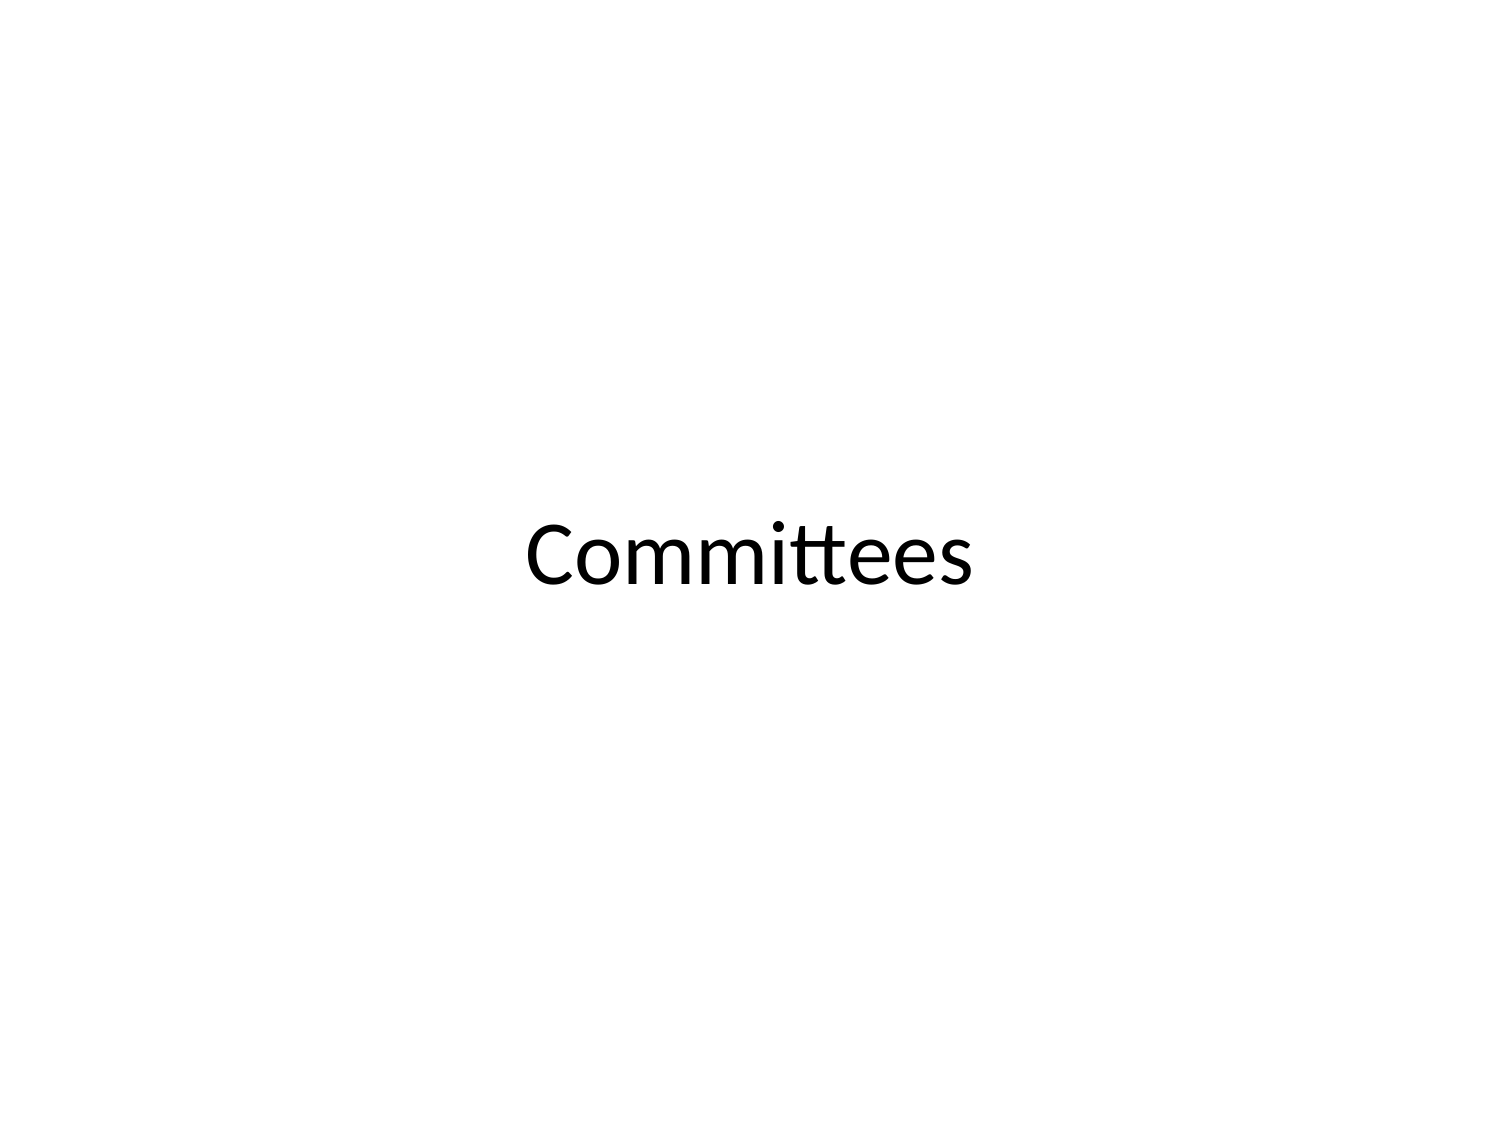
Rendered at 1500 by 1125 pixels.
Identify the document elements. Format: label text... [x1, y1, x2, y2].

title Committees [74, 44, 1426, 1051]
